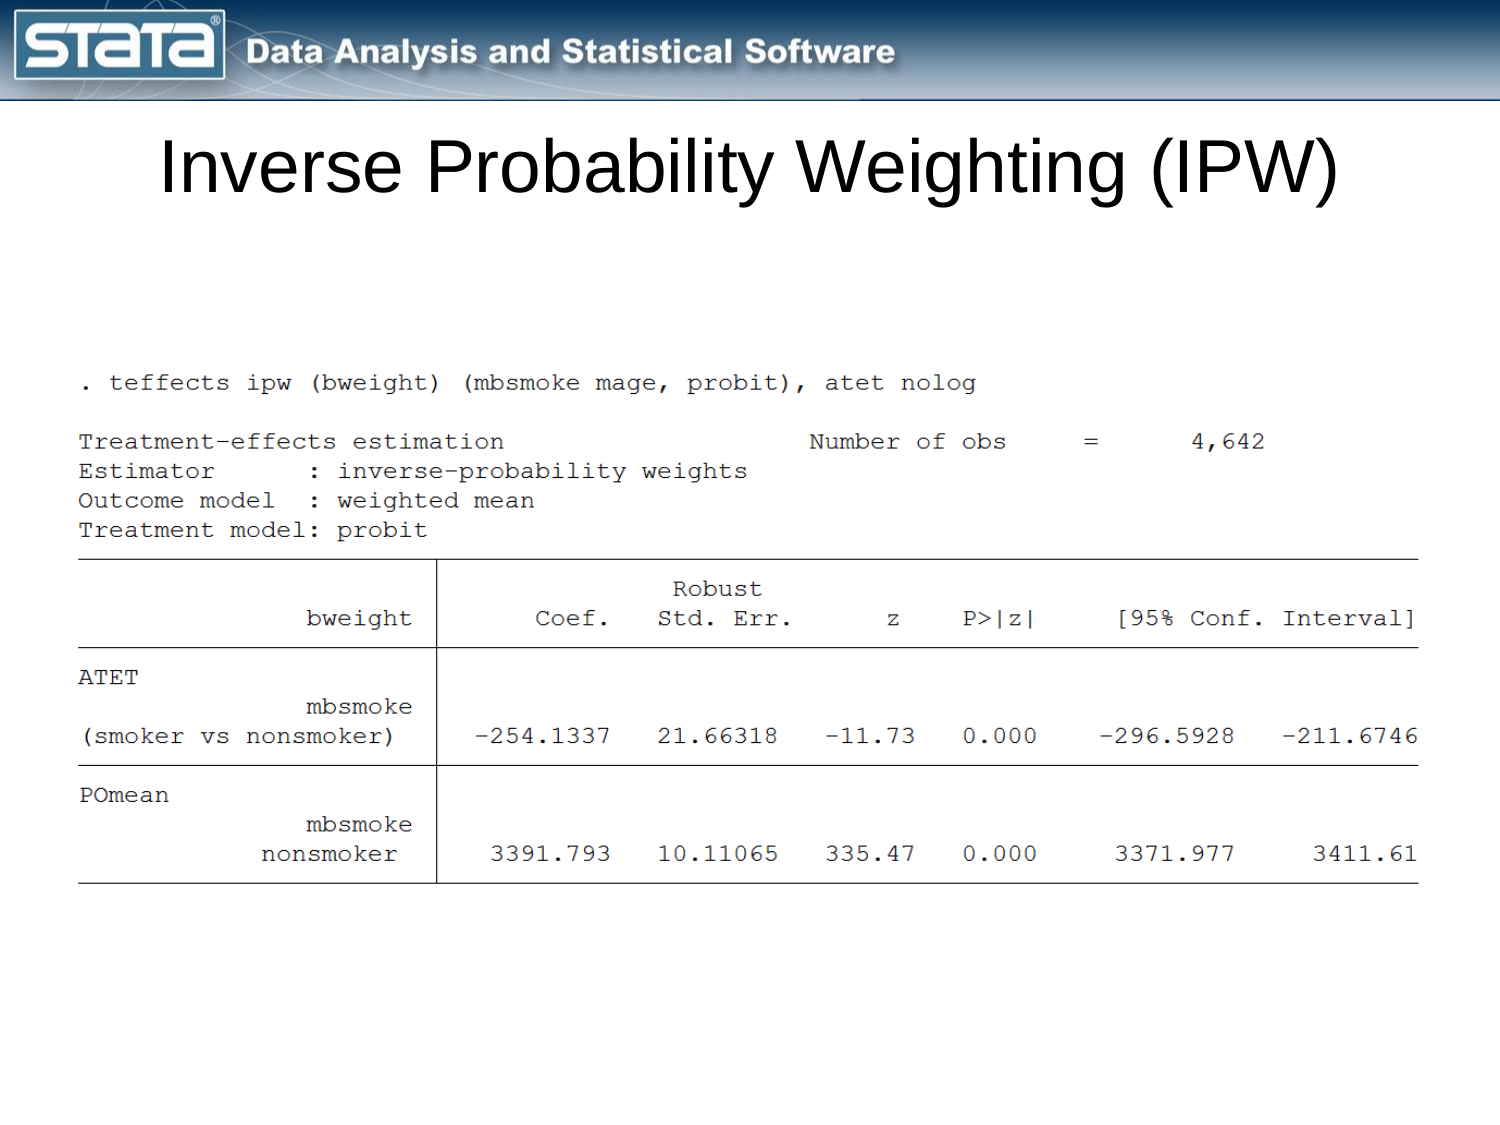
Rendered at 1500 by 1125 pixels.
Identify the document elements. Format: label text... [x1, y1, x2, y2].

title Inverse Probability Weighting (IPW) [0, 108, 1500, 225]
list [74, 369, 1426, 898]
picture [0, 0, 1500, 102]
